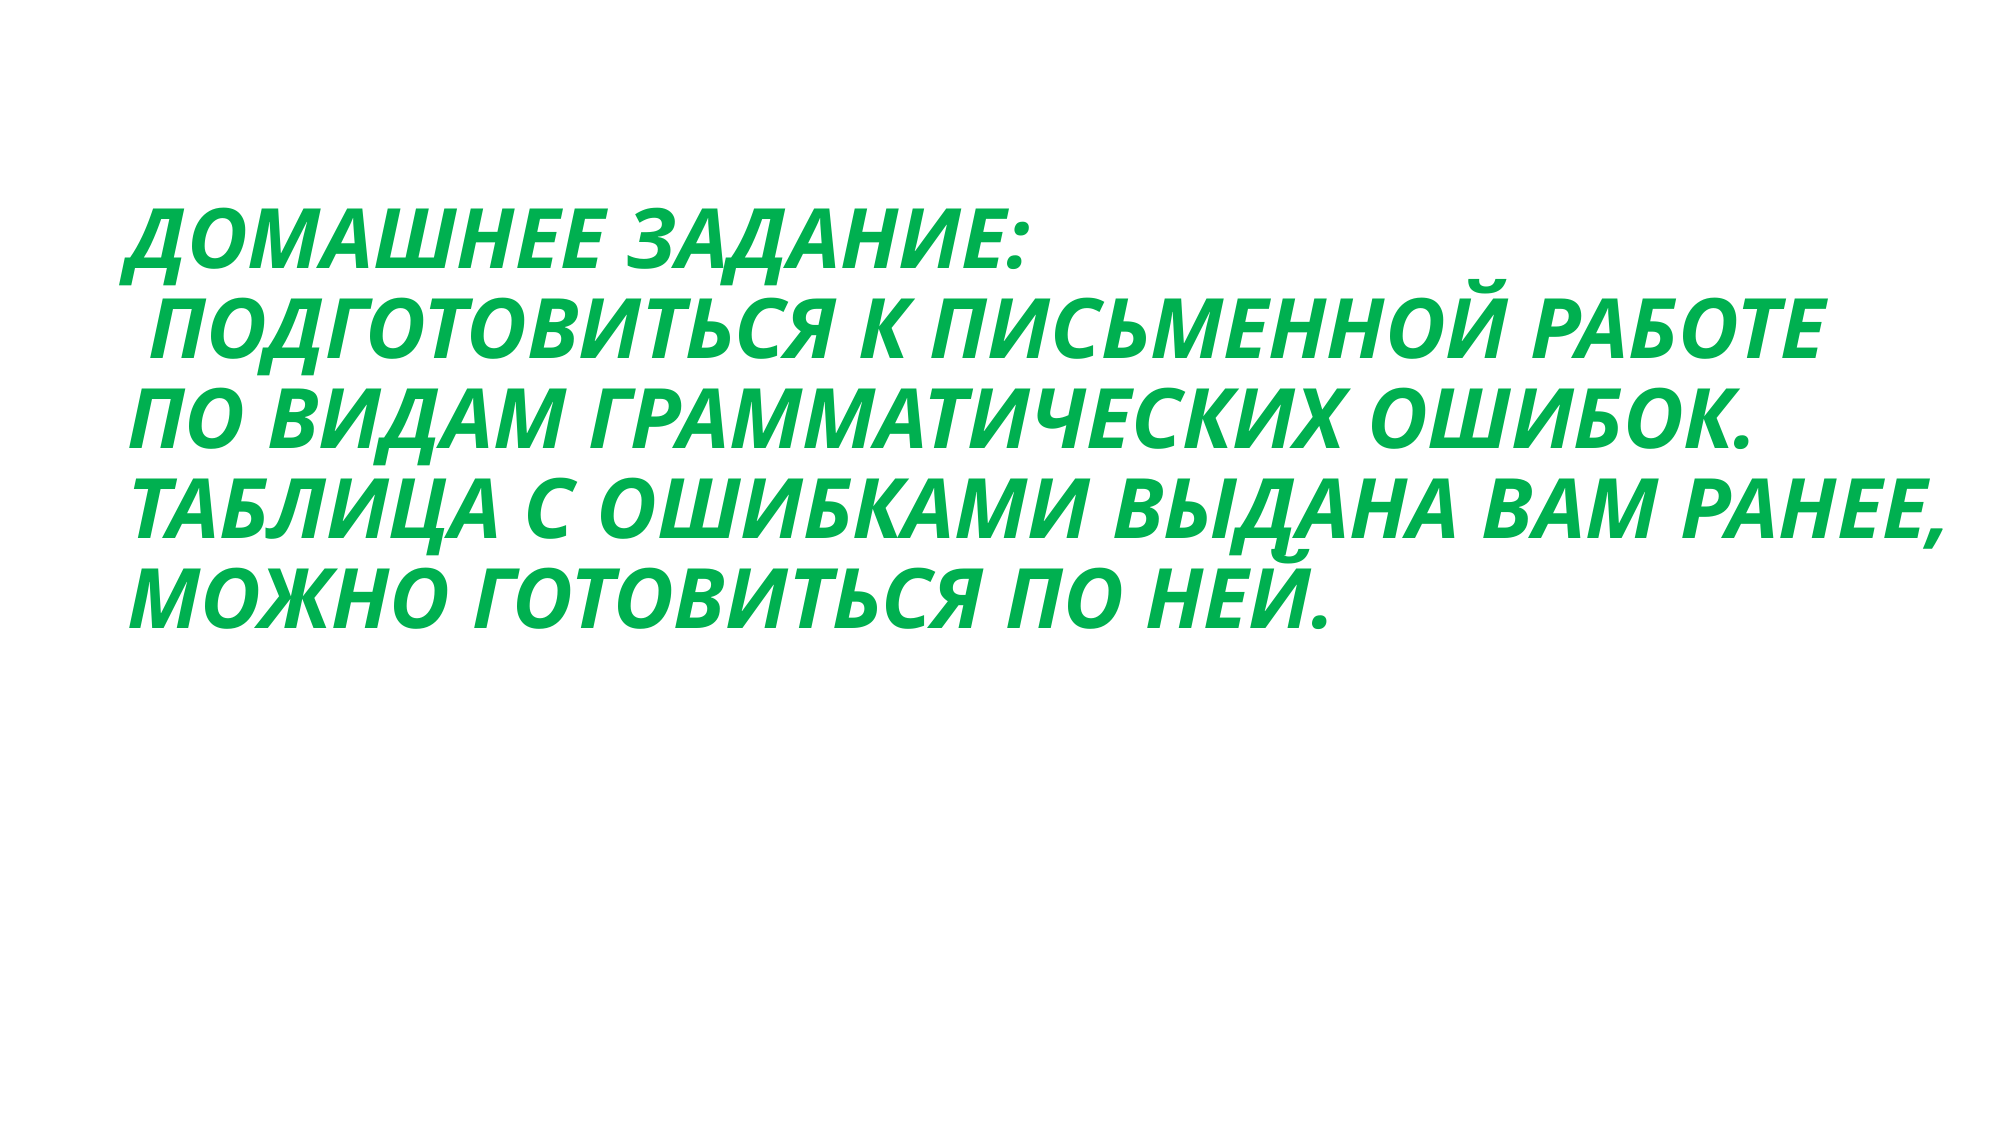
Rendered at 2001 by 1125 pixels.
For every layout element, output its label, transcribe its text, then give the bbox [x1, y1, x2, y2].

title Домашнее задание: подготовиться к письменной работе по видам грамматических ошибок. Таблица с ошибками выдана вам ранее, можно готовиться по ней. [112, 112, 1969, 732]
